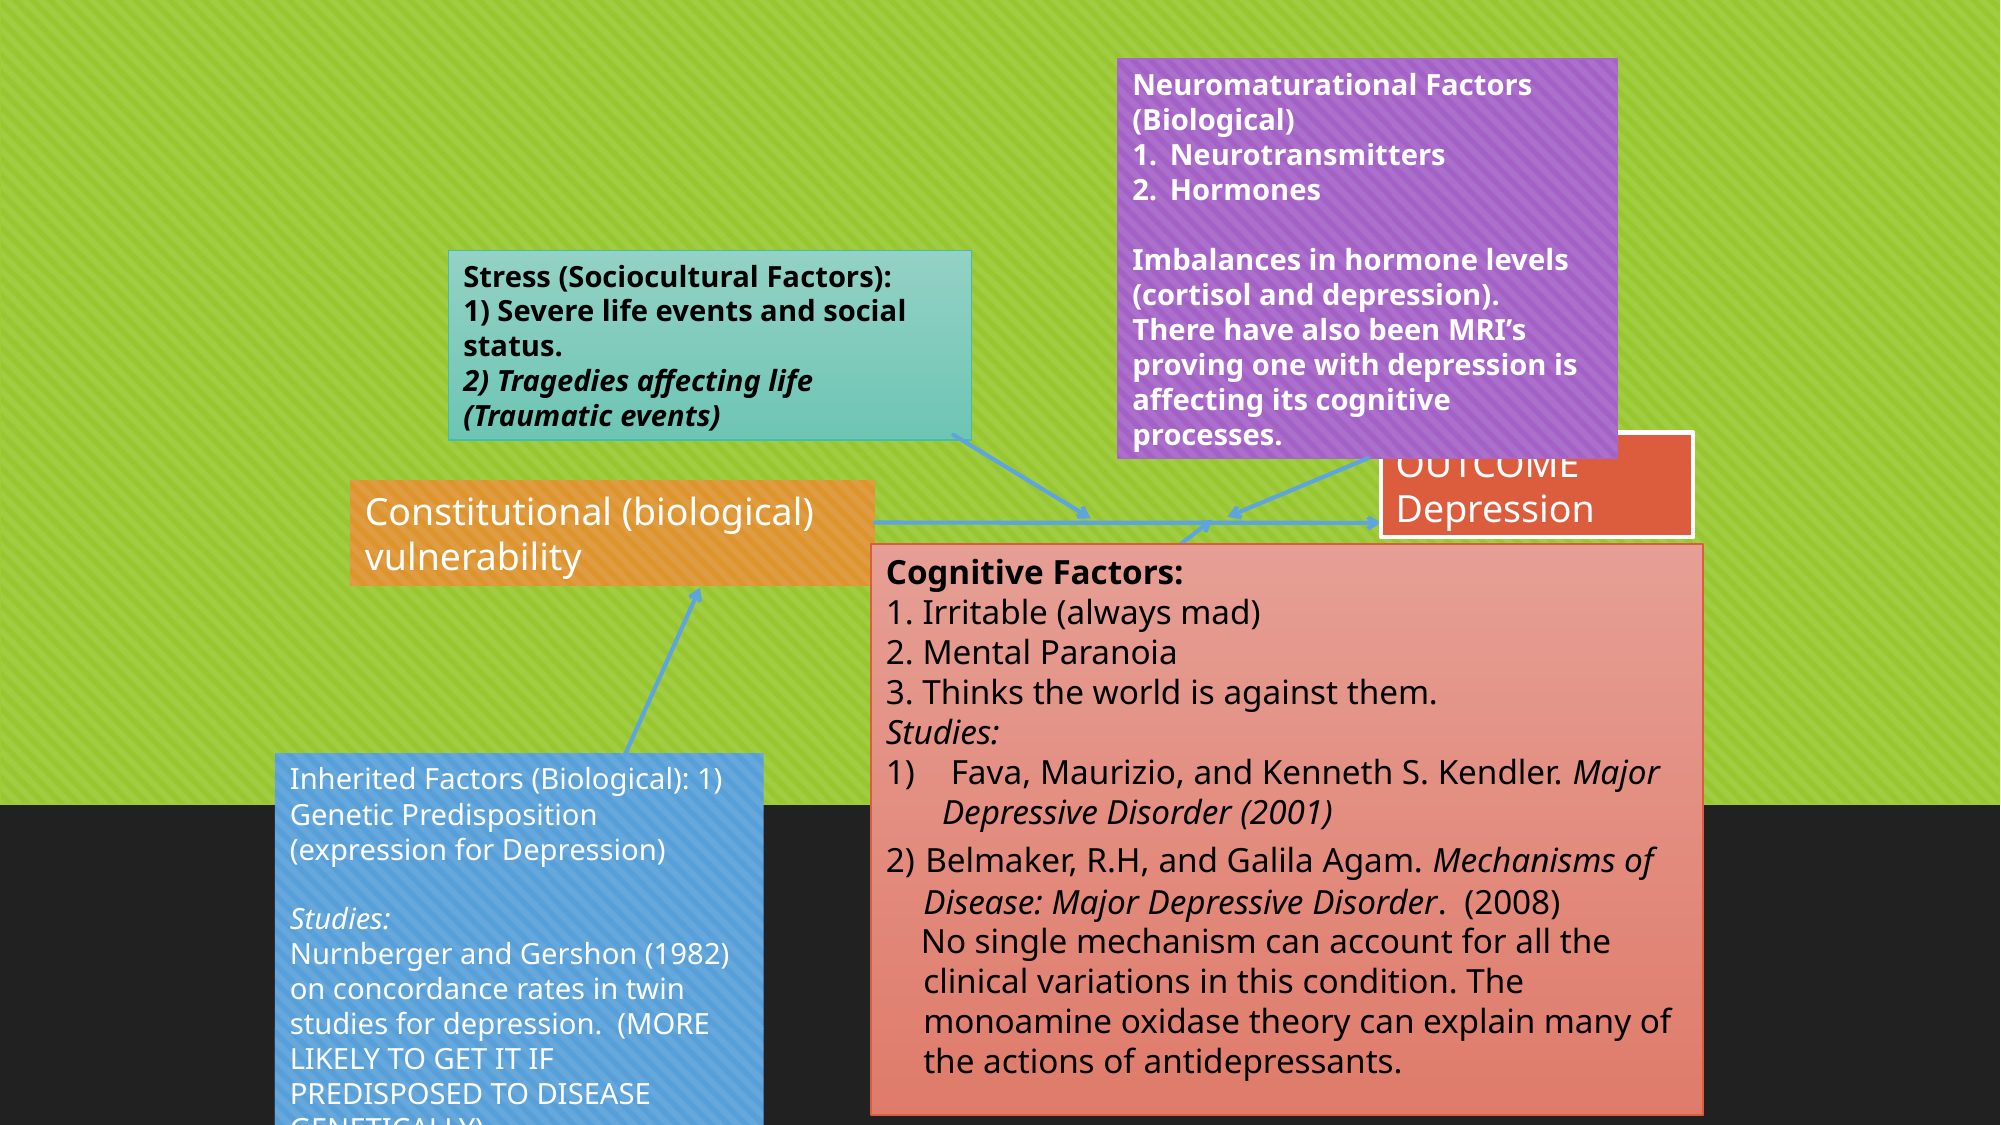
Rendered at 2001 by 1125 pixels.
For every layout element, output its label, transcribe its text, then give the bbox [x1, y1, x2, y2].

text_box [578, 633, 747, 709]
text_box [999, 519, 1213, 685]
text_box Constitutional (biological) vulnerability [349, 480, 875, 586]
text_box OUTCOME Depression [1379, 430, 1695, 539]
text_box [1227, 427, 1368, 518]
text_box Neuromaturational Factors (Biological) Neurotransmitters Hormones Imbalances in hormone levels (cortisol and depression). There have also been MRI’s proving one with depression is affecting its cognitive processes. [1117, 58, 1618, 459]
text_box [952, 434, 1091, 519]
text_box Stress (Sociocultural Factors): 1) Severe life events and social status. 2) Tragedies affecting life (Traumatic events) [448, 250, 972, 441]
text_box Inherited Factors (Biological): 1) Genetic Predisposition (expression for Depression) Studies: Nurnberger and Gershon (1982) on concordance rates in twin studies for depression. (MORE LIKELY TO GET IT IF PREDISPOSED TO DISEASE GENETICALLY) [274, 753, 764, 1125]
text_box Cognitive Factors: 1. Irritable (always mad) 2. Mental Paranoia 3. Thinks the world is against them. Studies: Fava, Maurizio, and Kenneth S. Kendler. Major Depressive Disorder (2001) 2) Belmaker, R.H, and Galila Agam. Mechanisms of Disease: Major Depressive Disorder. (2008) No single mechanism can account for all the clinical variations in this condition. The monoamine oxidase theory can explain many of the actions of antidepressants. [870, 543, 1704, 1116]
